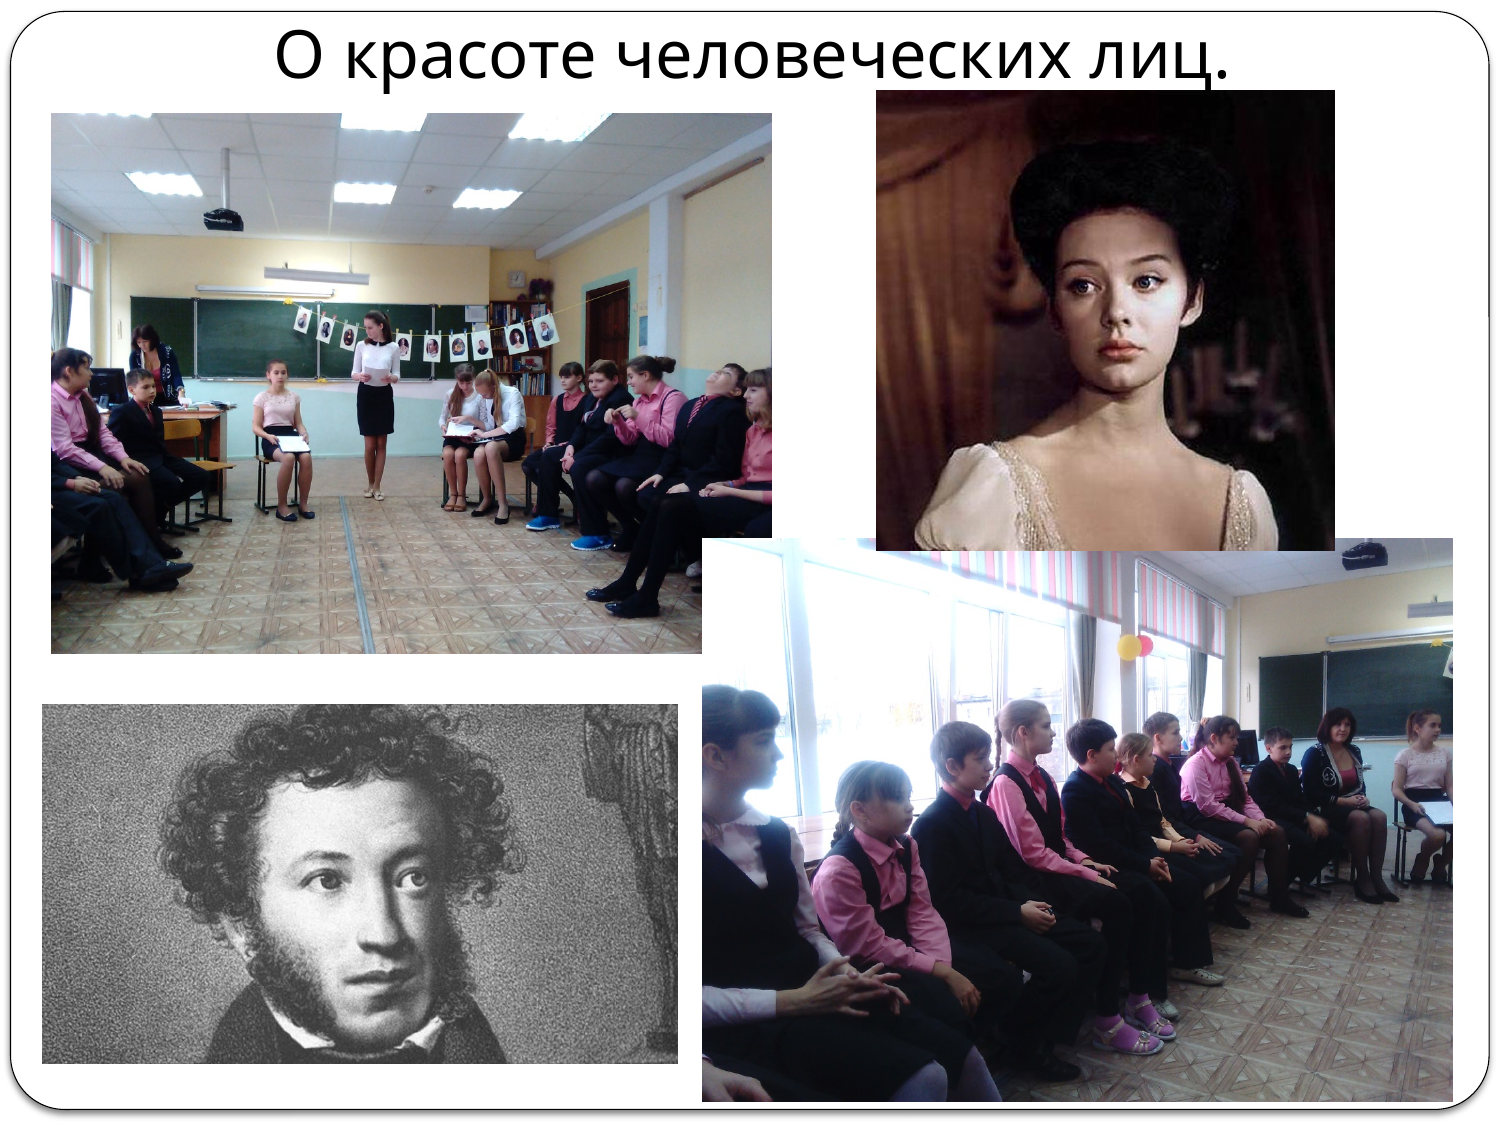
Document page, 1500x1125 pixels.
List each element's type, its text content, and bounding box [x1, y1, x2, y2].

text_box О красоте человеческих лиц. [258, 4, 1247, 100]
picture [50, 90, 1453, 1102]
picture [42, 703, 678, 1064]
